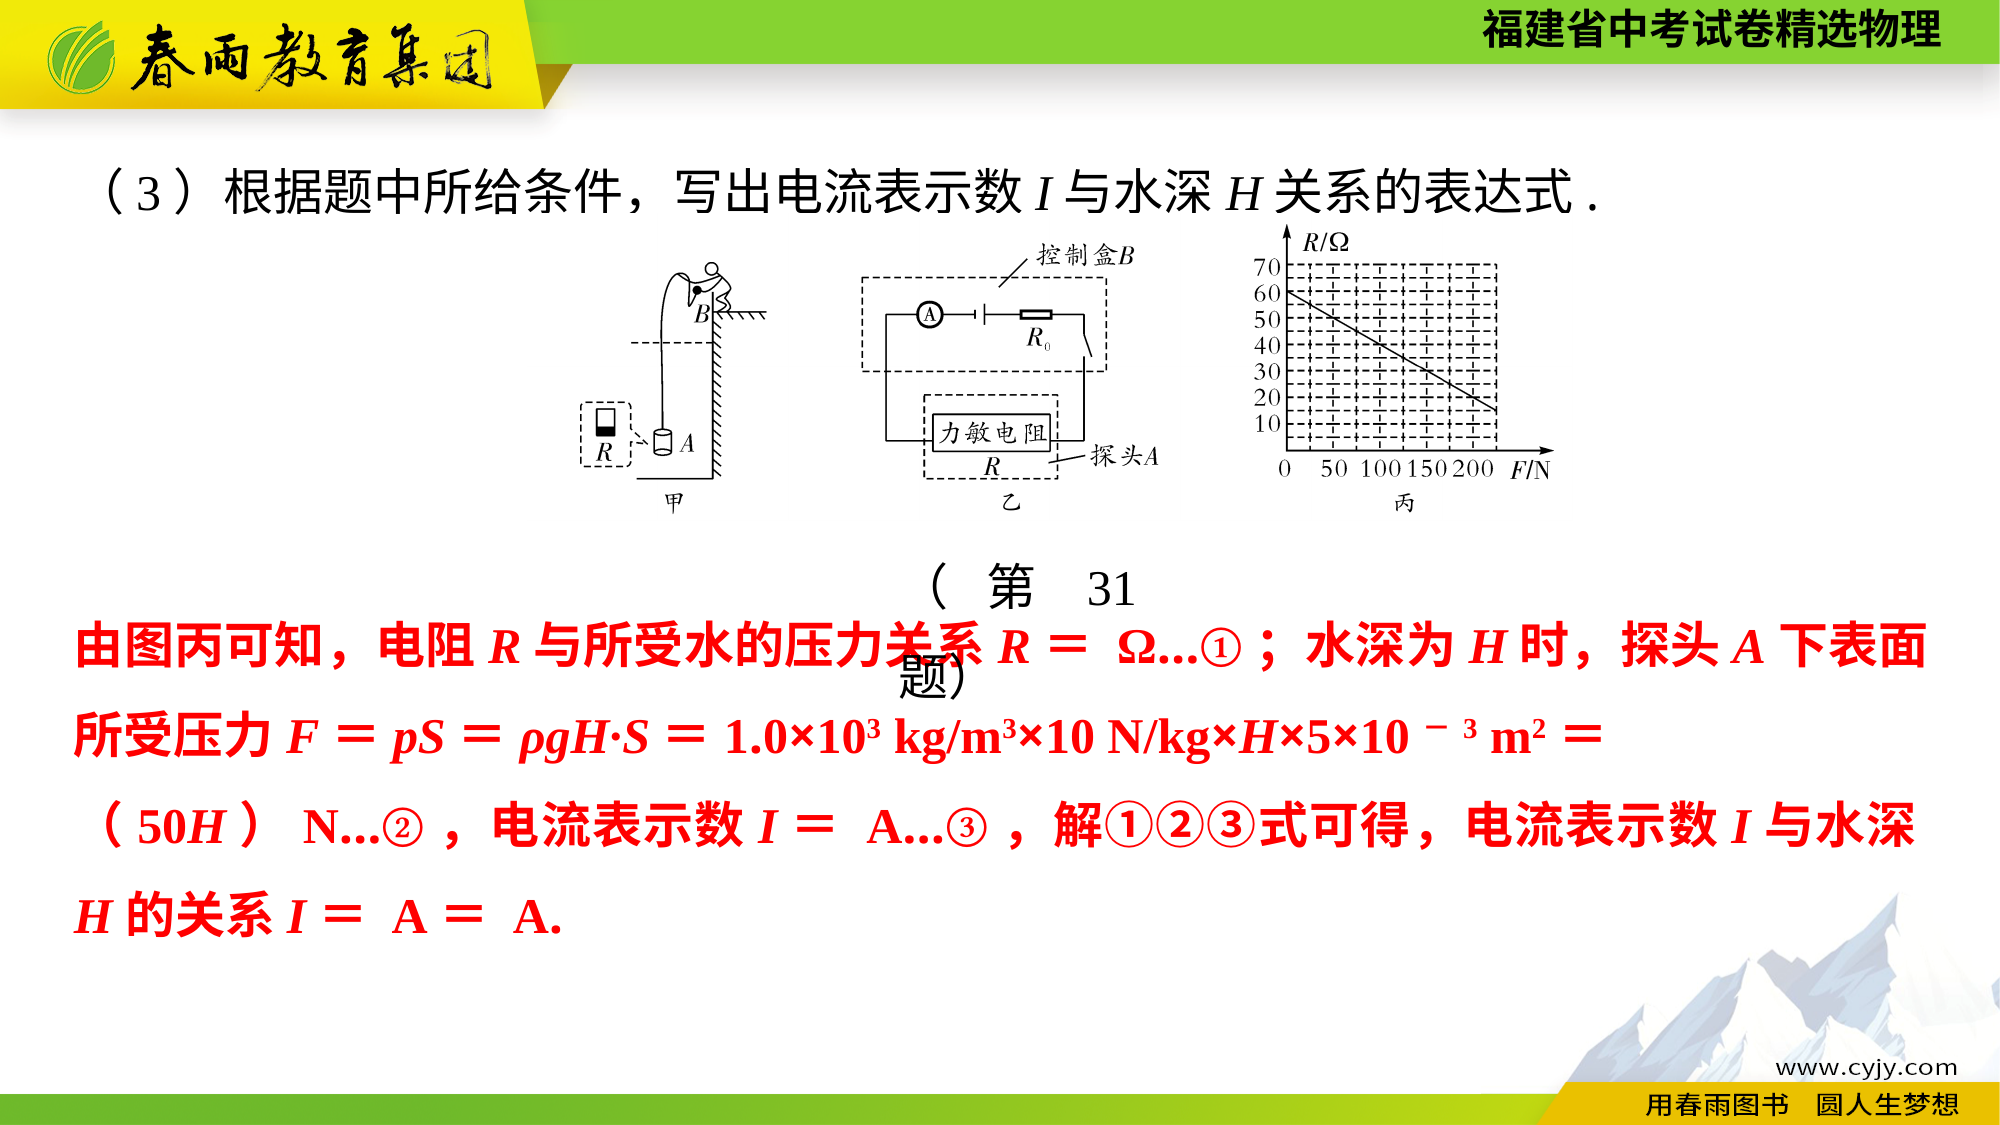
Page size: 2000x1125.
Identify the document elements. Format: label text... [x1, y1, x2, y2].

text_box （第31题） [883, 529, 1164, 623]
list （3）根据题中所给条件，写出电流表示数I与水深H关系的表达式. [59, 122, 1944, 217]
picture [0, 0, 2000, 1125]
